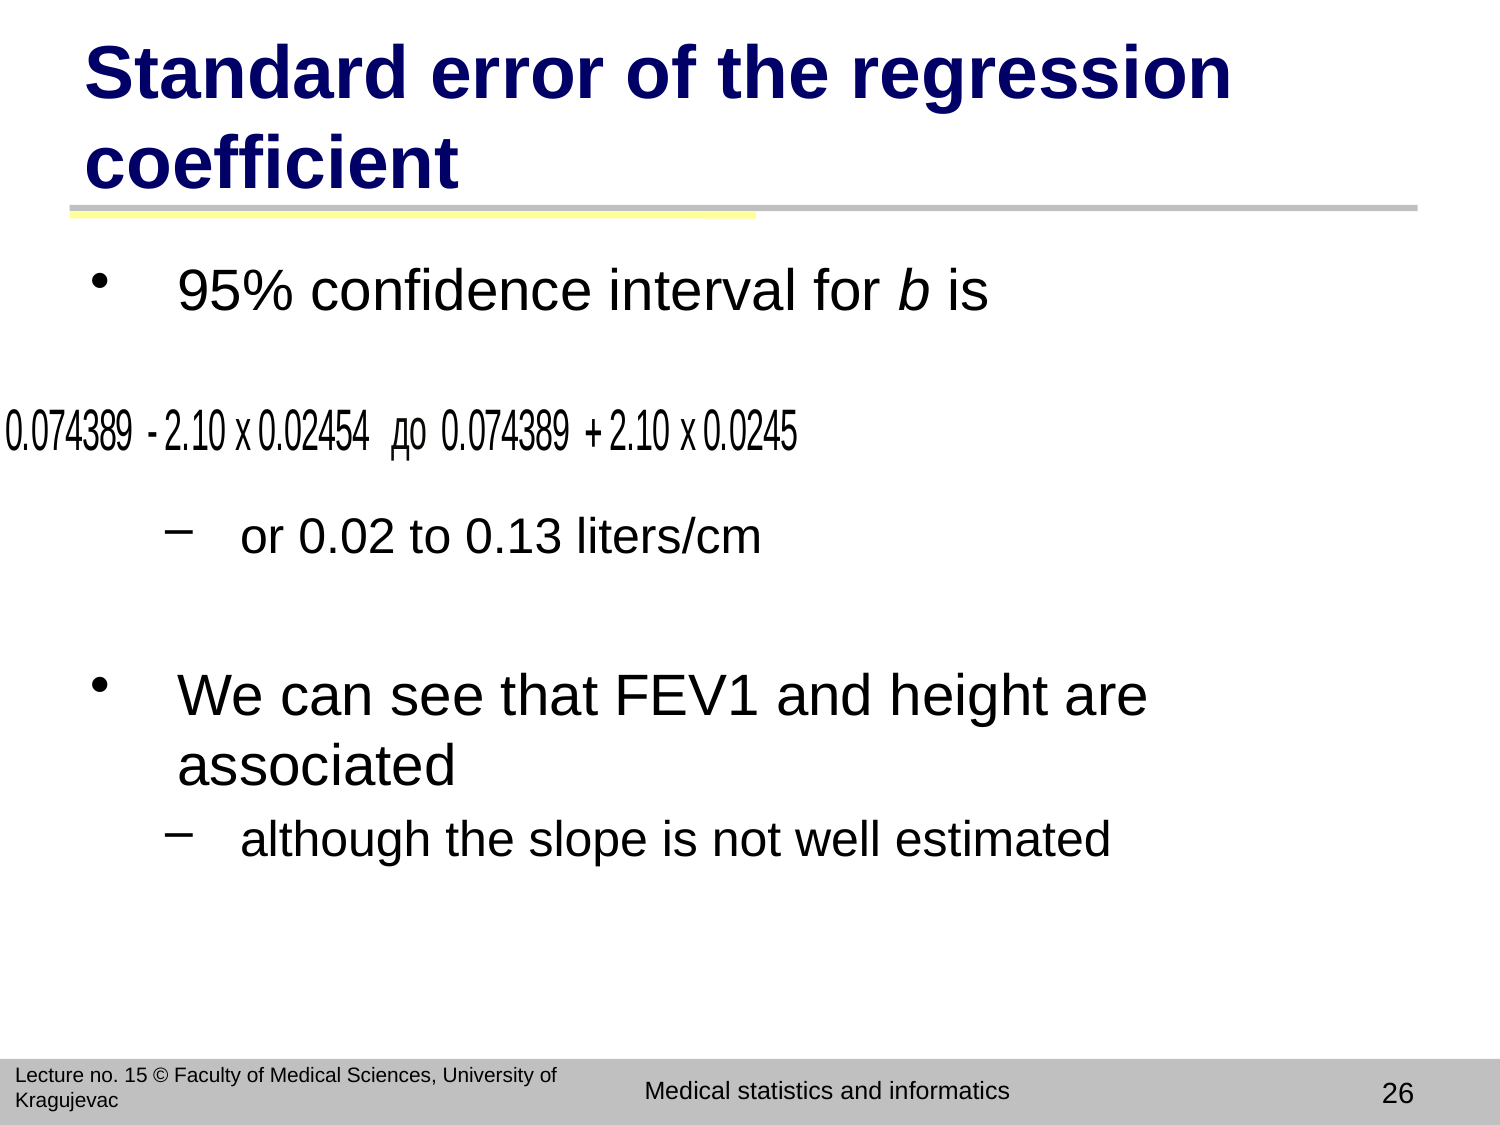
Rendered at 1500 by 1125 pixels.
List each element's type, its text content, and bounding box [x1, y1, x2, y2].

title Standard error of the regression coefficient [69, 19, 1426, 208]
list 95% confidence interval for b is or 0.02 to 0.13 liters/cm We can see that FEV1 and height are associated although the slope is not well estimated [74, 244, 1360, 354]
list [0, 355, 1460, 468]
footer Medical statistics and informatics [512, 1066, 1144, 1125]
slide_number Lecture no. 15 © Faculty of Medical Sciences, University of Kragujevac [0, 1053, 616, 1108]
list 95% confidence interval for b is or 0.02 to 0.13 liters/cm We can see that FEV1 and height are associated although the slope is not well estimated [74, 477, 1360, 1021]
slide_number 26 [1164, 1066, 1430, 1125]
